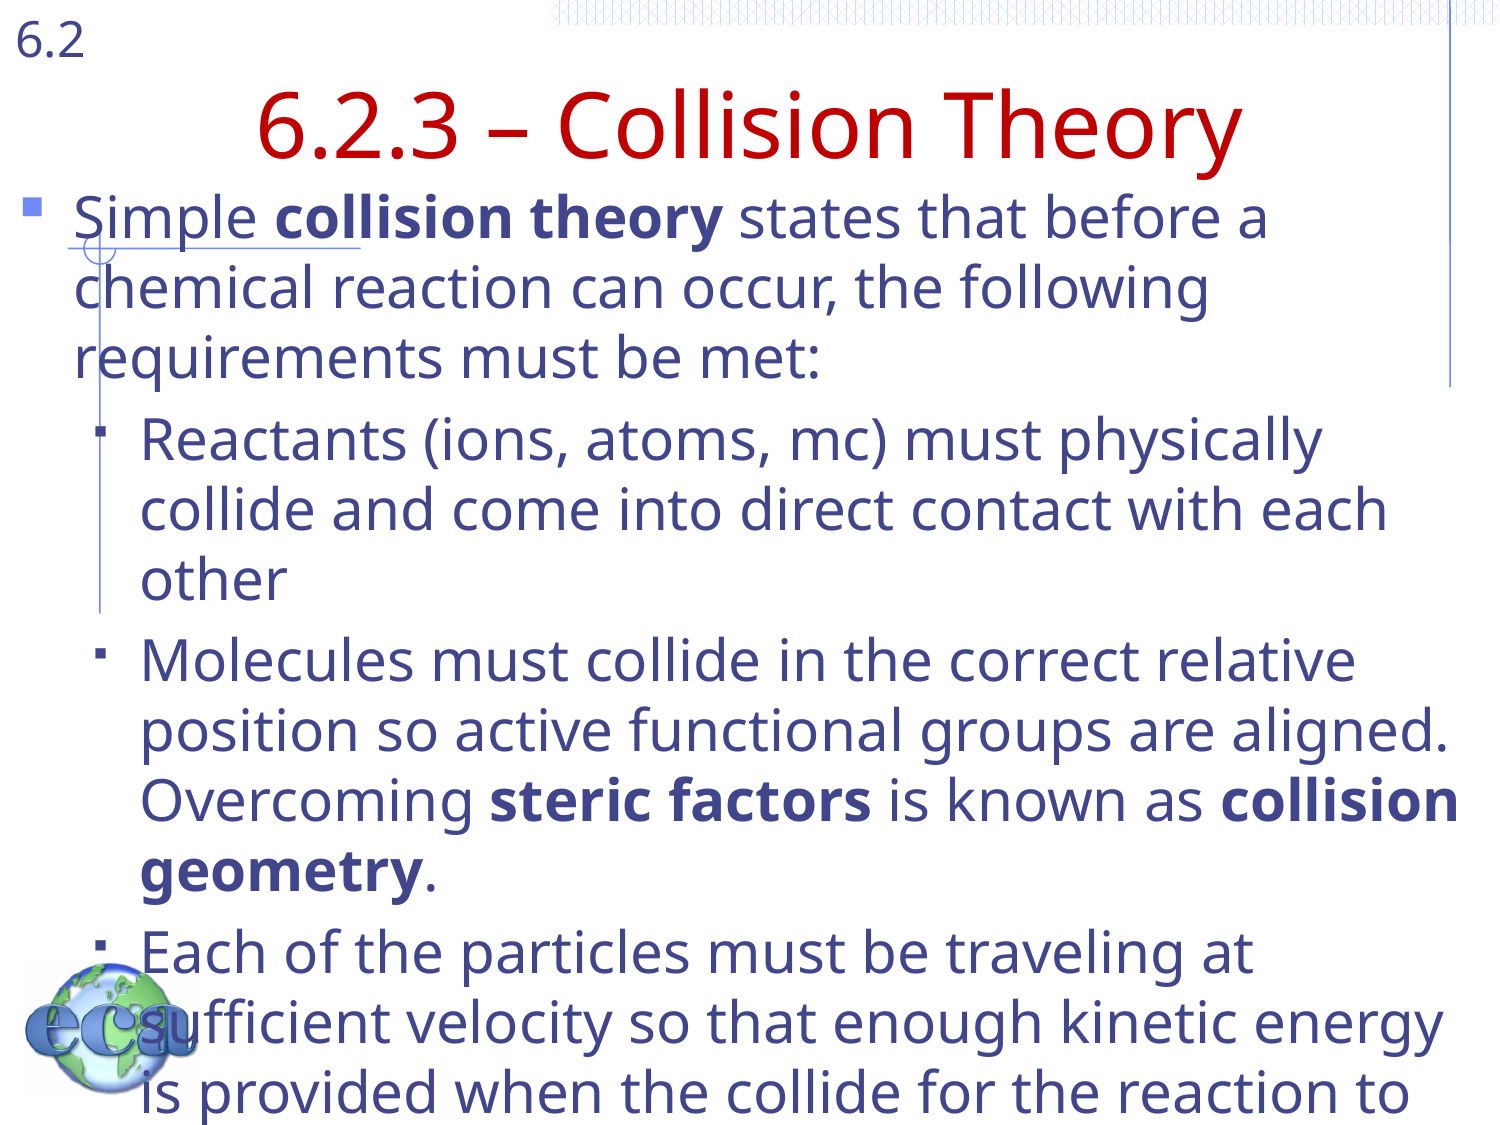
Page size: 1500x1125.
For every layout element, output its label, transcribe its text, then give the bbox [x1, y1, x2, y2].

title 6.2.3 – Collision Theory [17, 49, 1483, 172]
picture [23, 960, 200, 1096]
list Simple collision theory states that before a chemical reaction can occur, the following requirements must be met: Reactants (ions, atoms, mc) must physically collide and come into direct contact with each other Molecules must collide in the correct relative position so active functional groups are aligned. Overcoming steric factors is known as collision geometry. Each of the particles must be traveling at sufficient velocity so that enough kinetic energy is provided when the collide for the reaction to occur. This energy barrier is known as the activation energy [2, 172, 1500, 882]
